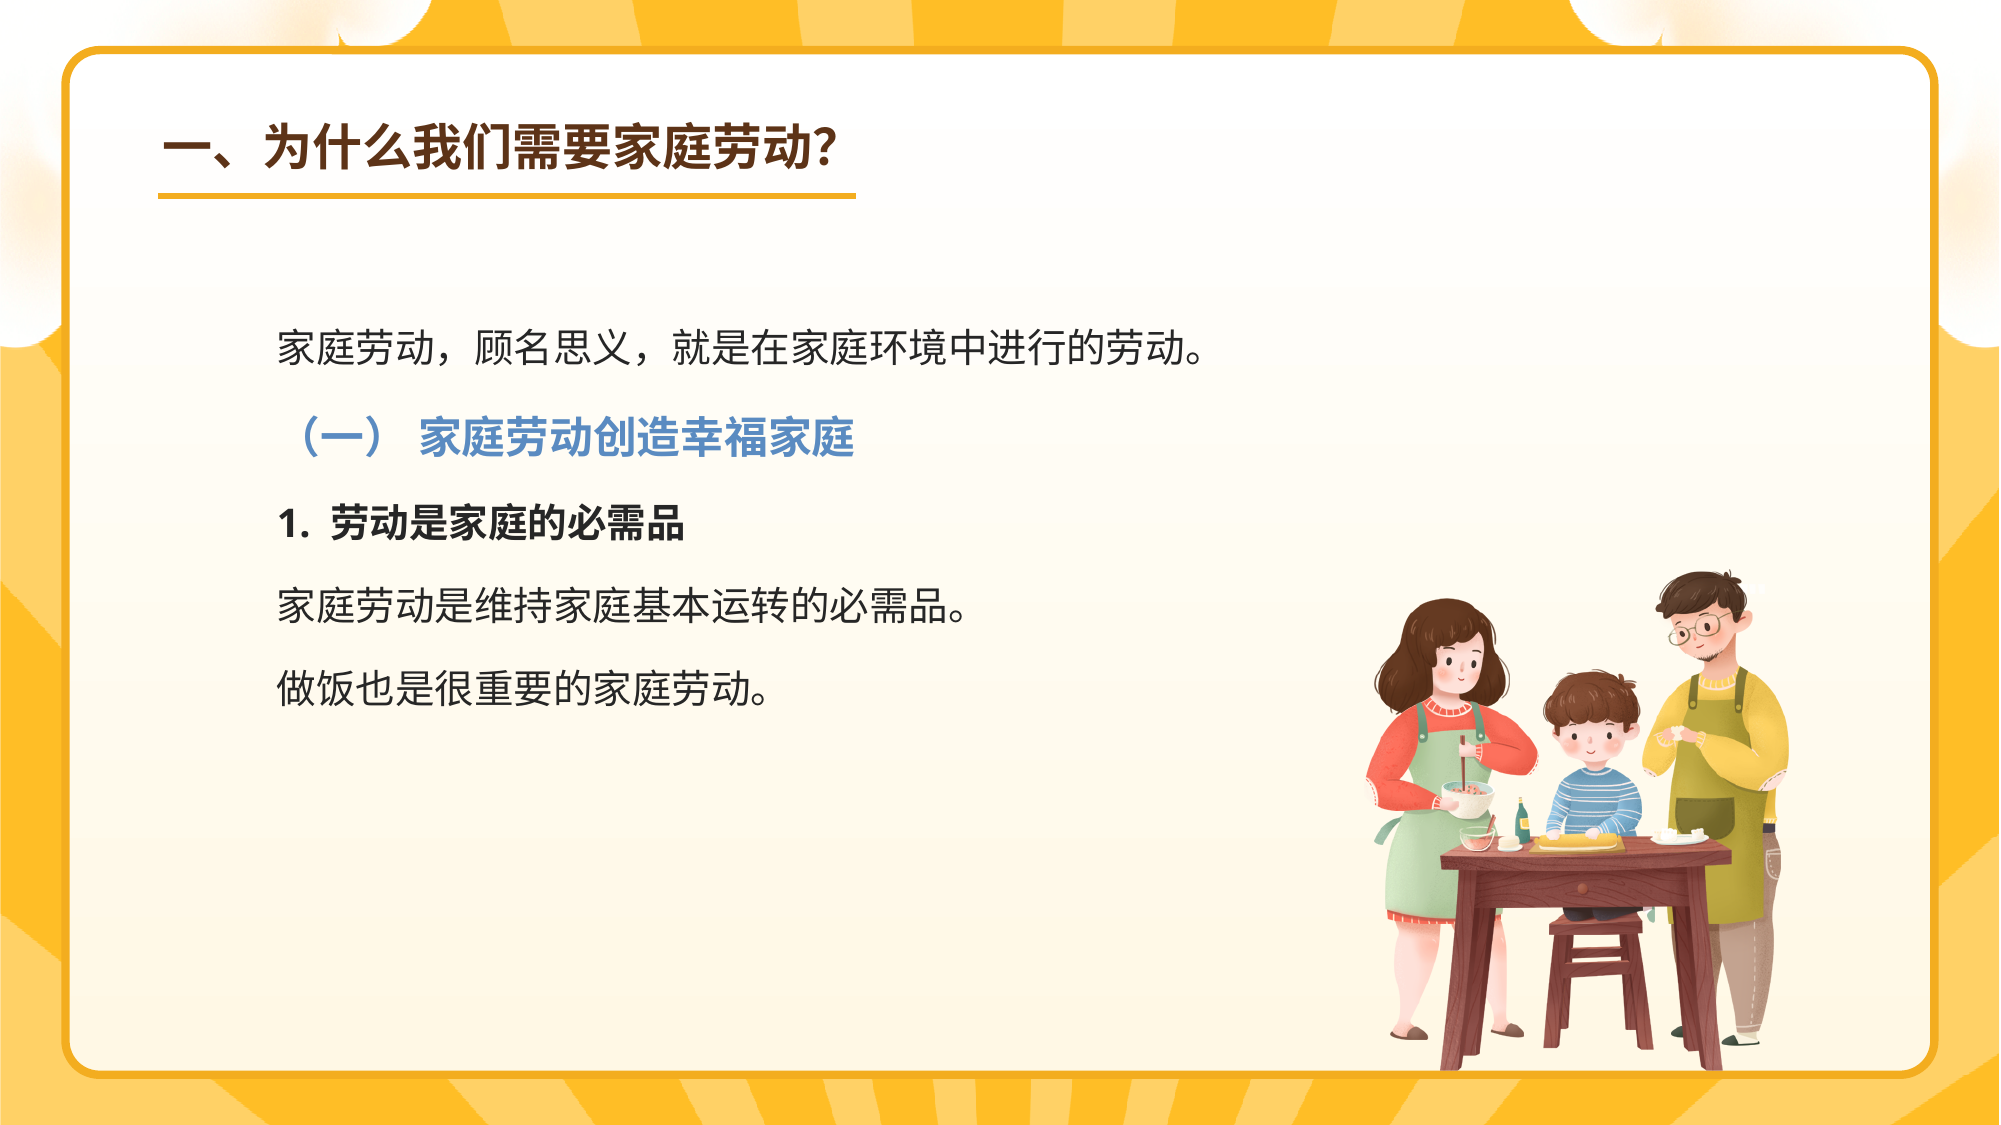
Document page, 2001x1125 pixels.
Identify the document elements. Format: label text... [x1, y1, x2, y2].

picture [0, 0, 2000, 1125]
text_box 家庭劳动，顾名思义，就是在家庭环境中进行的劳动。 （一） 家庭劳动创造幸福家庭 1. 劳动是家庭的必需品 家庭劳动是维持家庭基本运转的必需品。 做饭也是很重要的家庭劳动。 [187, 280, 1813, 719]
text_box 一、为什么我们需要家庭劳动？ [147, 96, 1326, 183]
